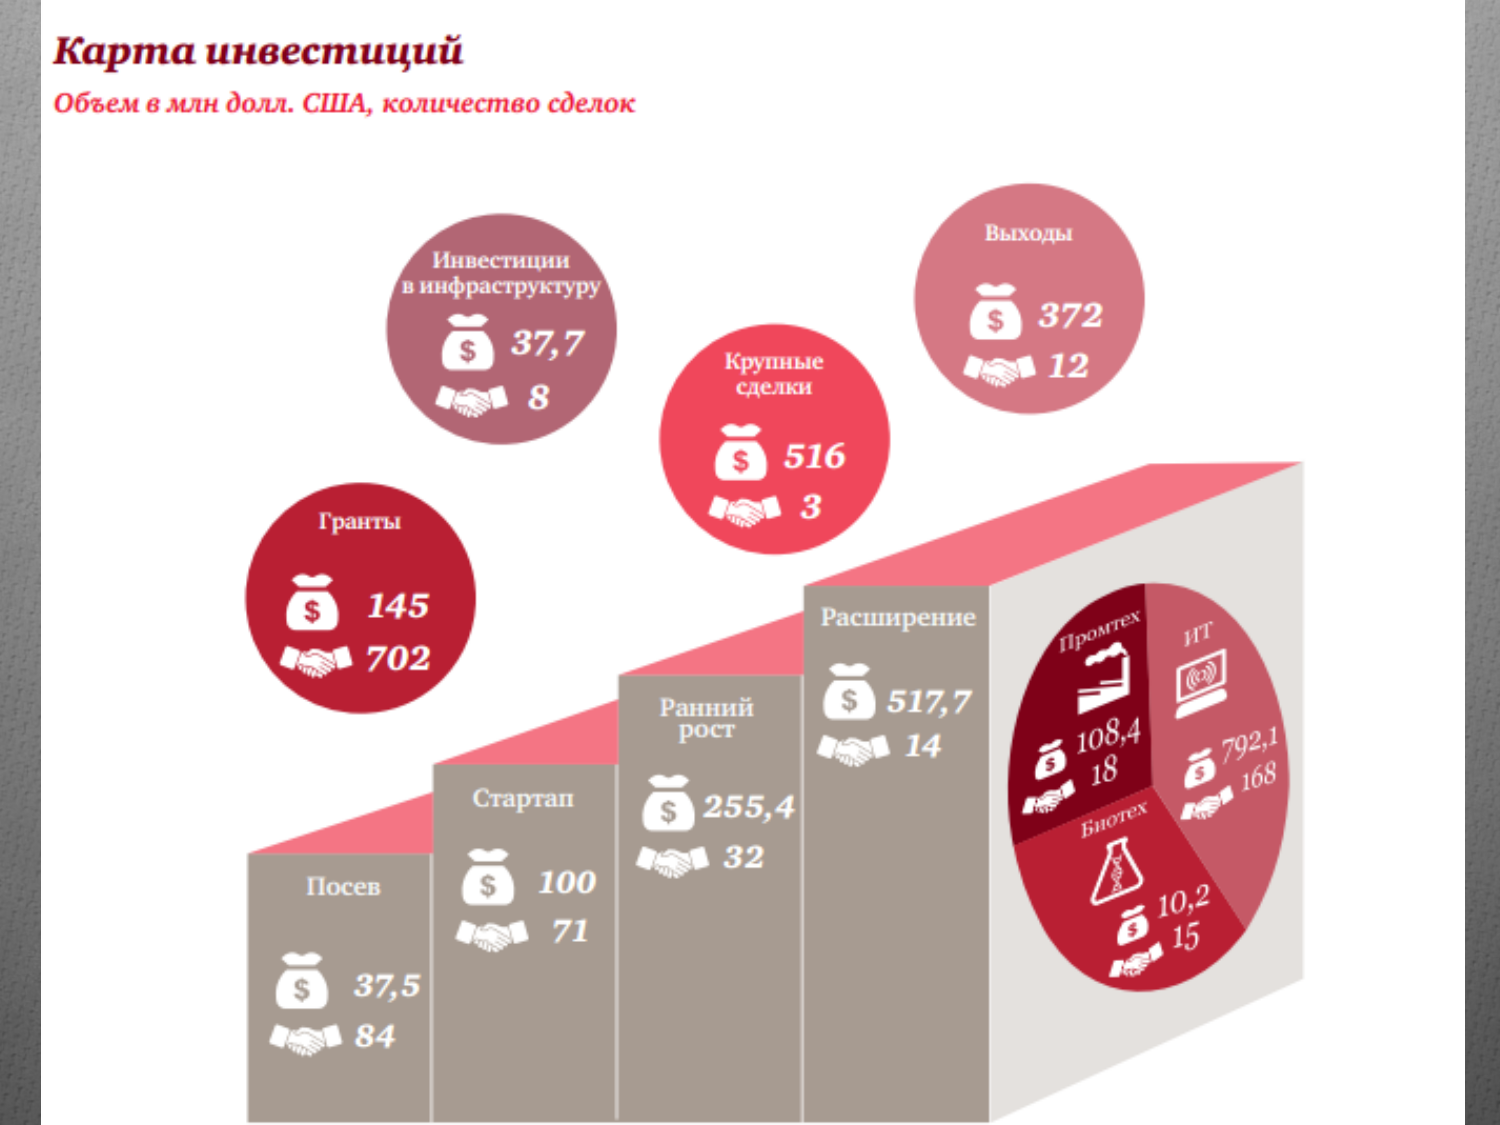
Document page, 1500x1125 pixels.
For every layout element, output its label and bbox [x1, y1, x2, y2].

list [41, 0, 1465, 1125]
